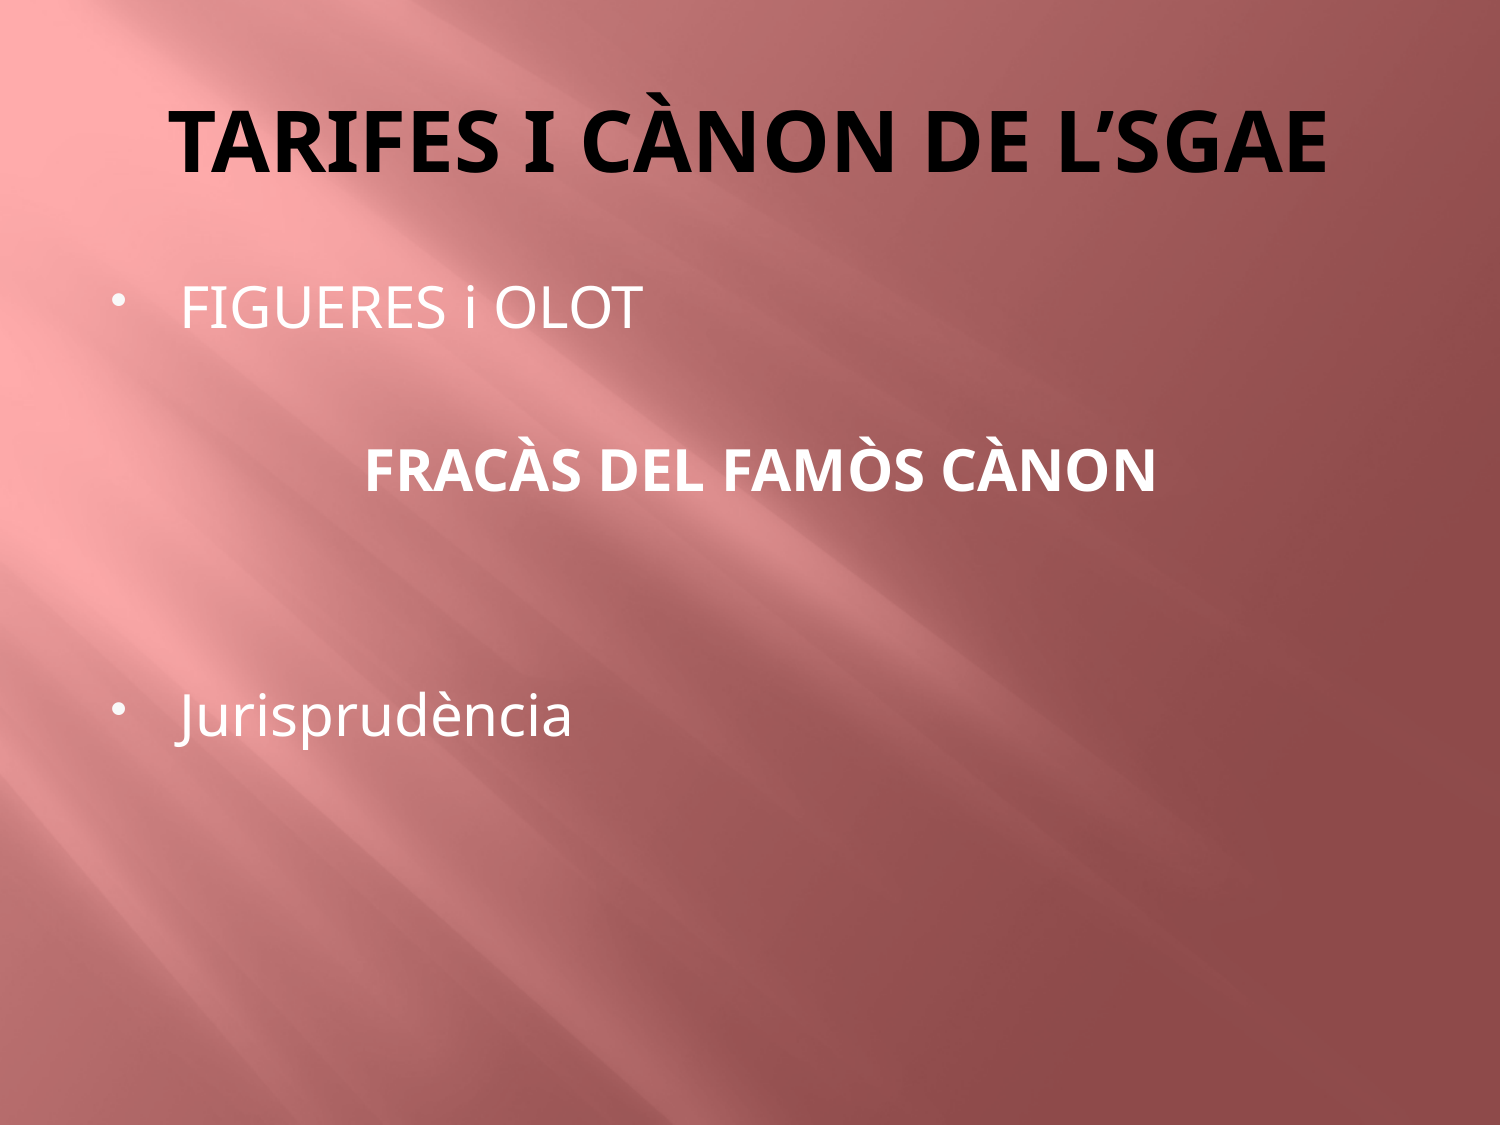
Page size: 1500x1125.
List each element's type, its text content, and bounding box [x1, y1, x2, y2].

list FIGUERES i OLOT FRACÀS DEL FAMÒS CÀNON Jurisprudència [75, 262, 1425, 1035]
title TARIFES I CÀNON DE L’SGAE [75, 45, 1425, 233]
